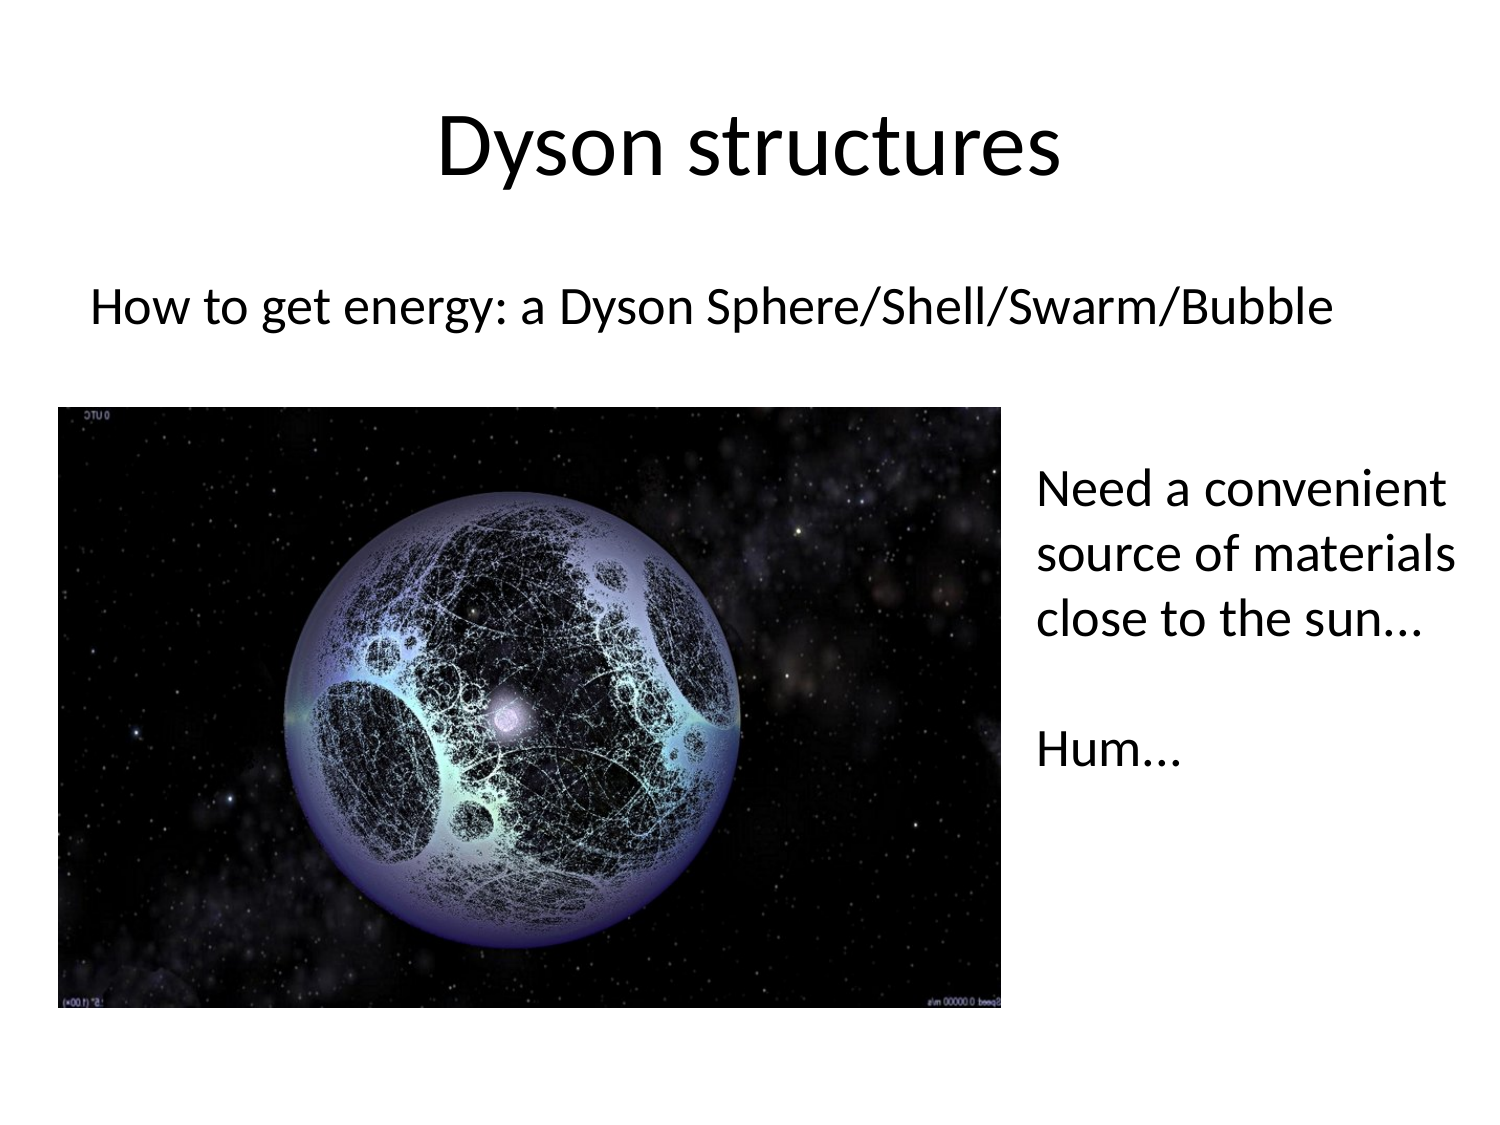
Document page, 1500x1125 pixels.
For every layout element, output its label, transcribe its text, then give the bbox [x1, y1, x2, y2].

title Dyson structures [75, 45, 1425, 233]
text_box Need a convenient source of materials close to the sun... Hum... [1021, 445, 1472, 785]
picture [58, 407, 1002, 1008]
list How to get energy: a Dyson Sphere/Shell/Swarm/Bubble [75, 262, 1425, 1005]
